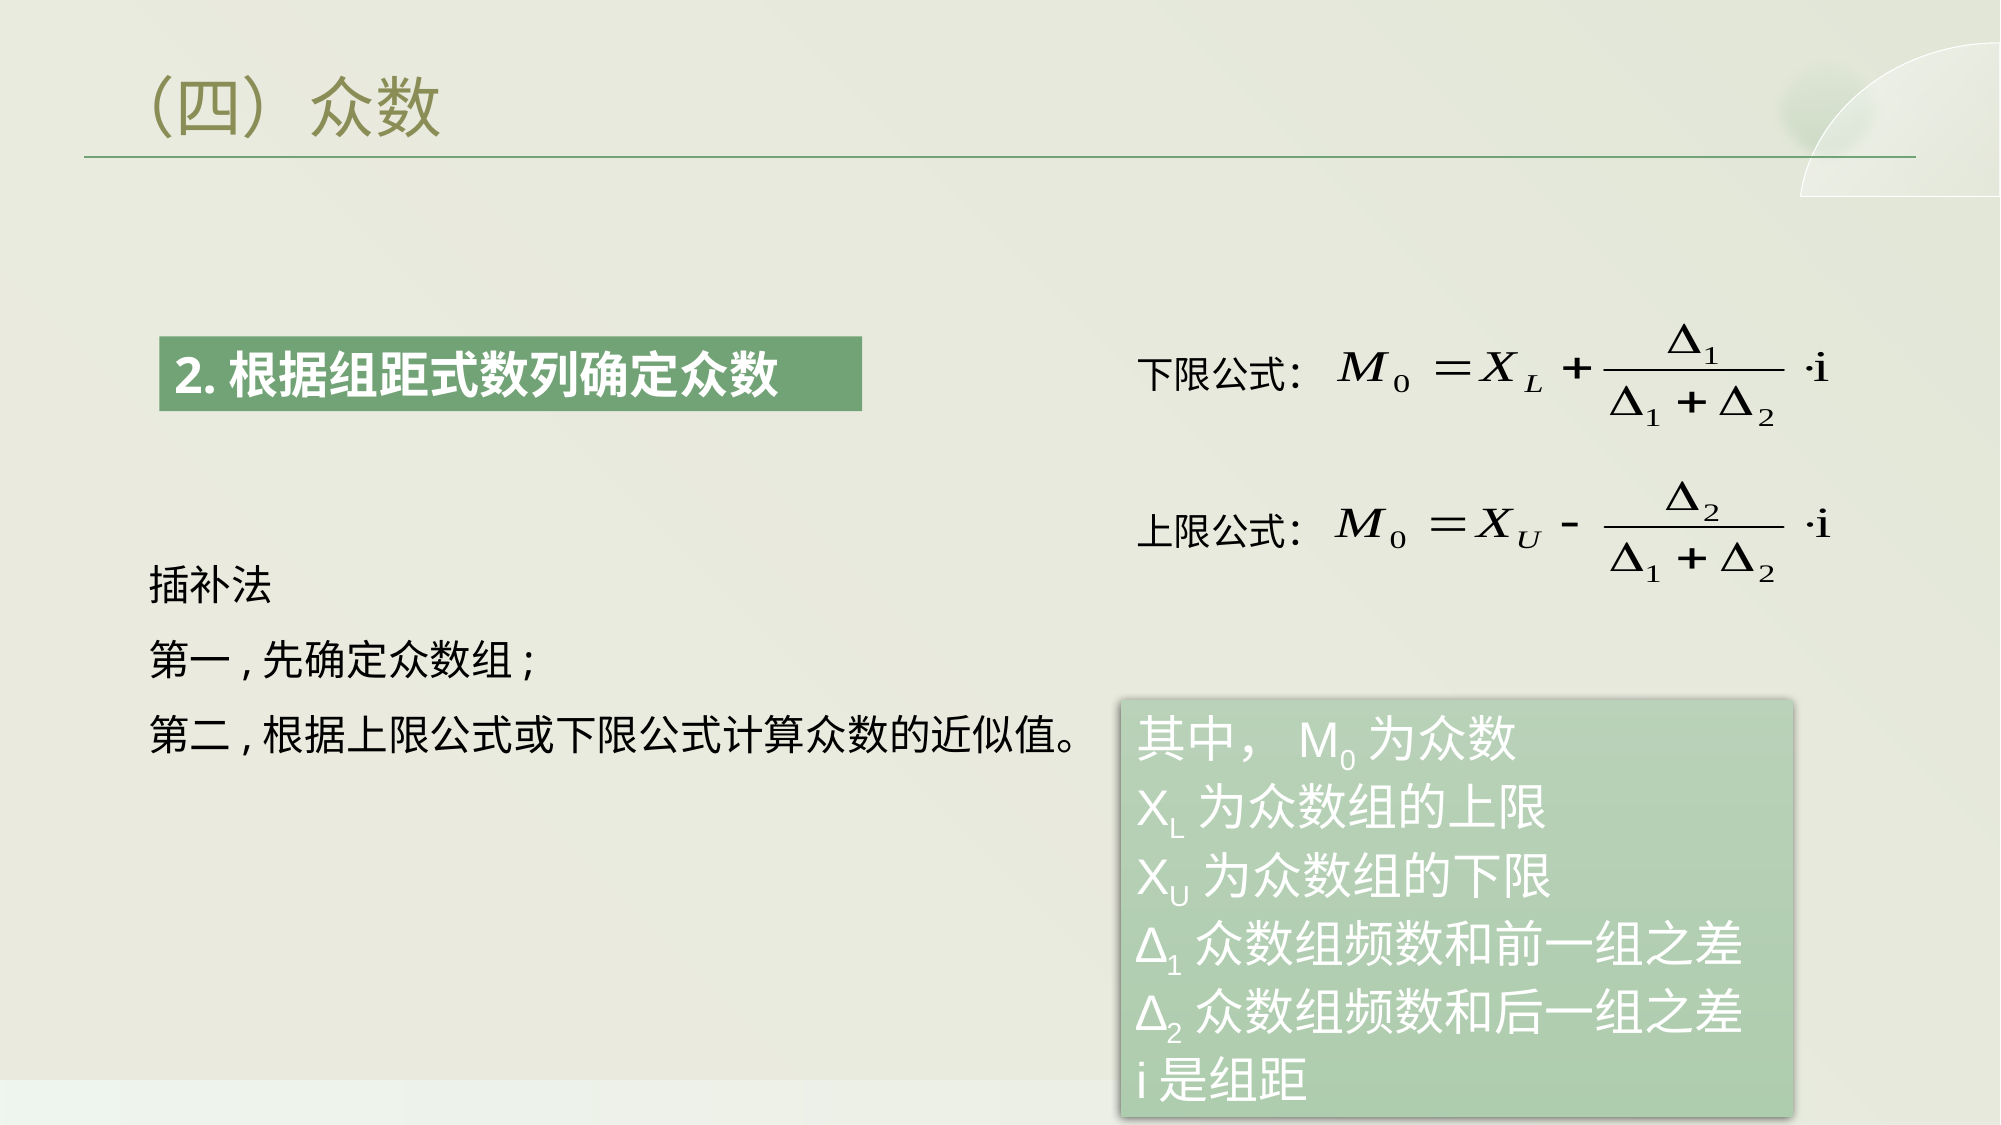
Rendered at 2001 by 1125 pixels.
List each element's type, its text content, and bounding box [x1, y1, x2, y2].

text_box （四）众数 [108, 62, 1892, 134]
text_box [1324, 469, 1841, 592]
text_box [1327, 311, 1838, 436]
text_box 其中，M0为众数 XL为众数组的上限 XU为众数组的下限 ∆1众数组频数和前一组之差 ∆2众数组频数和后一组之差 i是组距 [1121, 700, 1793, 1117]
text_box 插补法 第一,先确定众数组; 第二,根据上限公式或下限公式计算众数的近似值。 [133, 526, 1071, 765]
text_box 上限公式： [1121, 500, 1324, 561]
text_box 2.根据组距式数列确定众数 [159, 336, 863, 412]
text_box 下限公式： [1121, 343, 1325, 404]
